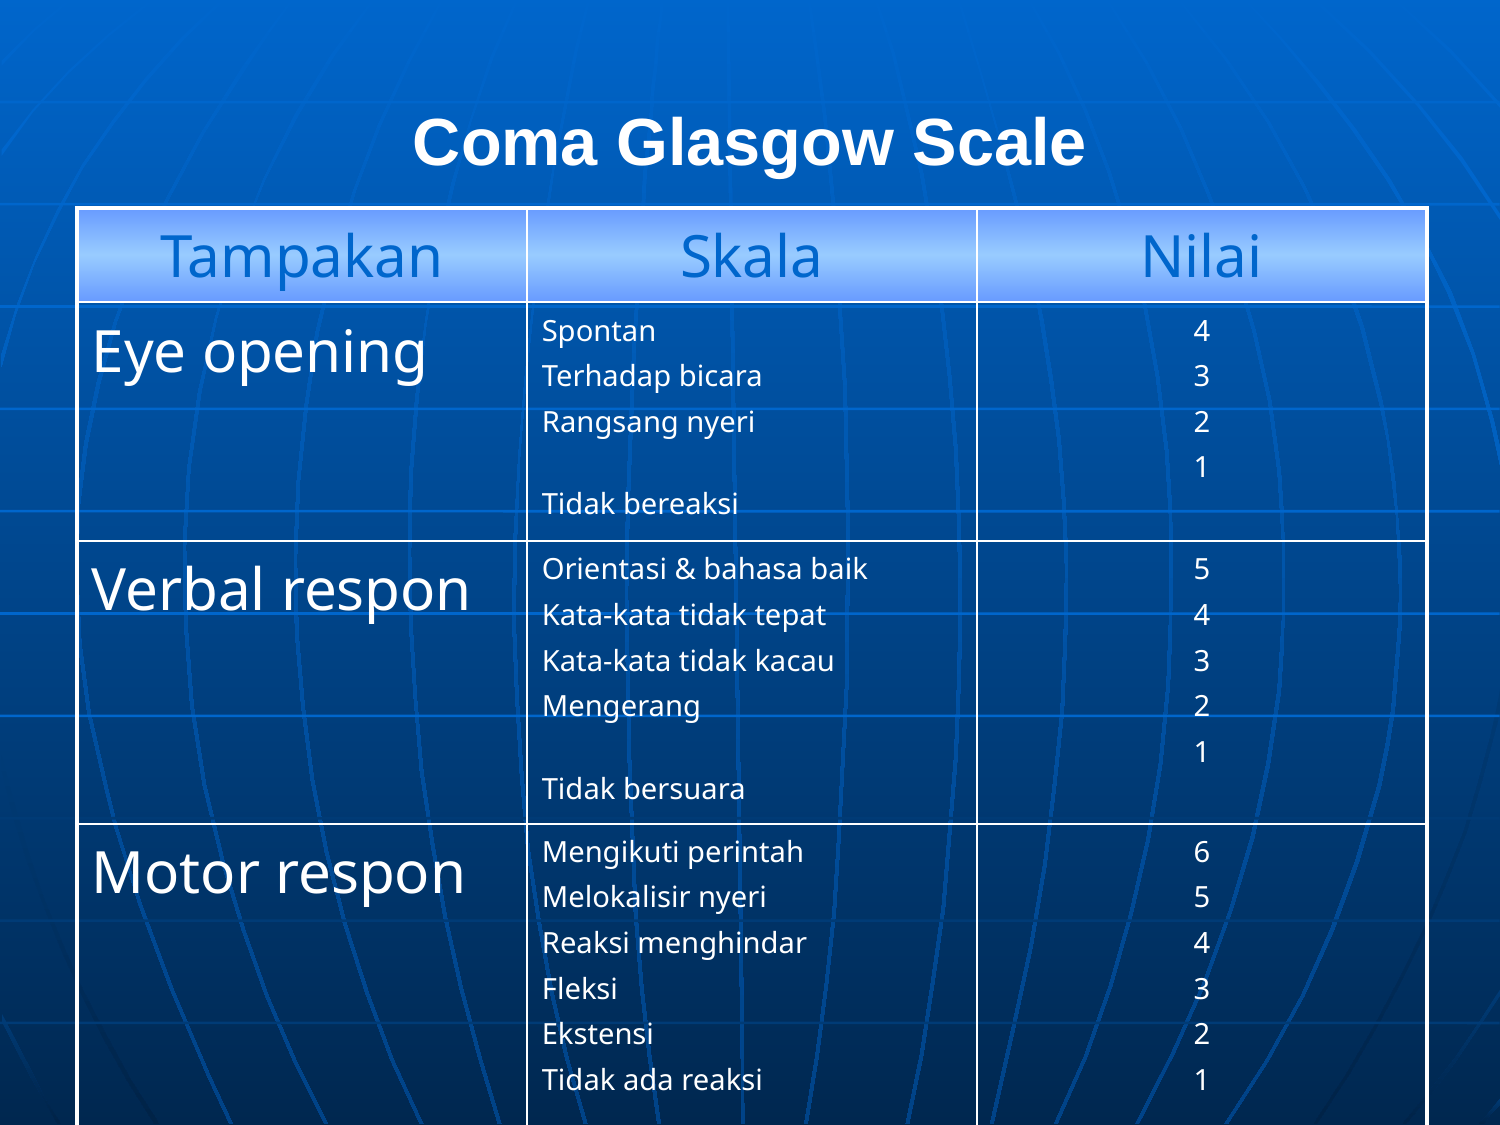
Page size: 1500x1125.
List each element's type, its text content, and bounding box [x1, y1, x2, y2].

table_cell Eye opening [79, 303, 526, 540]
table_cell Spontan Terhadap bicara Rangsang nyeri Tidak bereaksi [528, 303, 976, 540]
table_header Nilai [978, 210, 1425, 301]
table_cell Verbal respon [79, 542, 526, 823]
title Coma Glasgow Scale [74, 45, 1426, 206]
table_cell Mengikuti perintah Melokalisir nyeri Reaksi menghindar Fleksi Ekstensi Tidak ada reaksi [528, 825, 976, 1125]
table_cell 4 3 2 1 [978, 303, 1425, 540]
table_cell Orientasi & bahasa baik Kata-kata tidak tepat Kata-kata tidak kacau Mengerang Tidak bersuara [528, 542, 976, 823]
table_cell 6 5 4 3 2 1 [978, 825, 1425, 1125]
table_header Skala [528, 210, 976, 301]
table_cell 5 4 3 2 1 [978, 542, 1425, 823]
table_cell Motor respon [79, 825, 526, 1125]
table_header Tampakan [79, 210, 526, 301]
